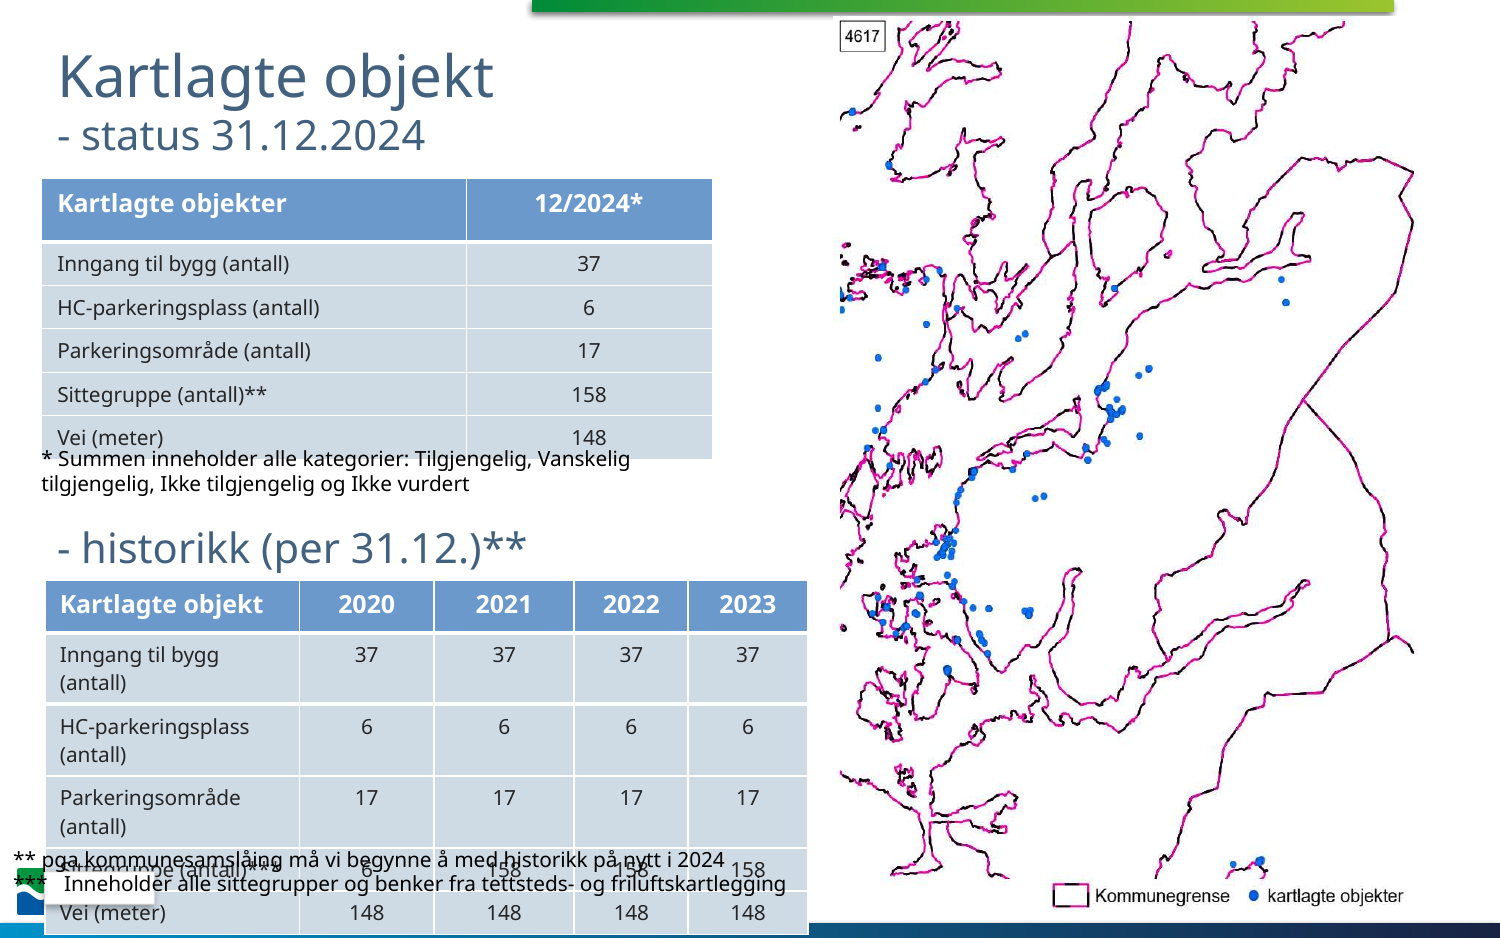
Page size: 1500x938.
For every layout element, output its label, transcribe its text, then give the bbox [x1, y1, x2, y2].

table_cell 17 [300, 777, 433, 838]
table_cell Parkeringsområde (antall) [46, 777, 299, 838]
table_cell 148 [689, 892, 807, 934]
table_cell 6 [467, 286, 712, 328]
table_cell Sittegruppe (antall)** [42, 373, 466, 415]
table_cell 17 [467, 329, 712, 372]
table_cell 17 [435, 777, 573, 838]
table_cell 148 [467, 416, 712, 459]
picture [833, 16, 1419, 913]
text_box ** pga kommunesamslåing må vi begynne å med historikk på nytt i 2024 *** Inneholder alle sittegrupper og benker fra tettsteds- og friluftskartlegging [0, 838, 802, 904]
table_cell 17 [689, 777, 807, 847]
table_cell Vei (meter) [46, 904, 299, 934]
table_cell 37 [467, 244, 712, 285]
table_cell HC-parkeringsplass (antall) [46, 706, 299, 775]
table_cell 37 [435, 635, 573, 702]
table_cell 158 [802, 849, 807, 890]
table_cell 148 [300, 904, 433, 934]
text_box Kartlagte objekt - status 31.12.2024 [42, 24, 828, 167]
text_box - historikk (per 31.12.)** [42, 496, 828, 580]
table_cell Vei (meter) [42, 416, 466, 438]
table_cell 37 [689, 635, 807, 702]
table_cell 6 [300, 706, 433, 775]
table_header 2021 [435, 581, 573, 631]
table_cell HC-parkeringsplass (antall) [42, 286, 466, 328]
table_cell 37 [575, 635, 687, 702]
table_cell 148 [435, 904, 573, 934]
table_cell 6 [435, 706, 573, 775]
table_header 2022 [575, 581, 687, 631]
table_cell Inngang til bygg (antall) [46, 635, 299, 702]
table_cell Parkeringsområde (antall) [42, 329, 466, 372]
table_header 2023 [689, 581, 807, 631]
table_header Kartlagte objekter [42, 179, 466, 240]
table_cell 158 [467, 373, 712, 415]
table_header Kartlagte objekt [46, 581, 299, 631]
table_header 12/2024* [467, 179, 712, 240]
table_cell 37 [300, 635, 433, 702]
table_cell 6 [575, 706, 687, 775]
text_box * Summen inneholder alle kategorier: Tilgjengelig, Vanskelig tilgjengelig, Ikke tilgjengelig og Ikke vurdert [26, 438, 711, 504]
table_cell 17 [575, 777, 687, 838]
table_cell 148 [575, 904, 687, 934]
table_header 2020 [300, 581, 433, 631]
table_cell 6 [689, 706, 807, 775]
table_cell Inngang til bygg (antall) [42, 244, 466, 285]
